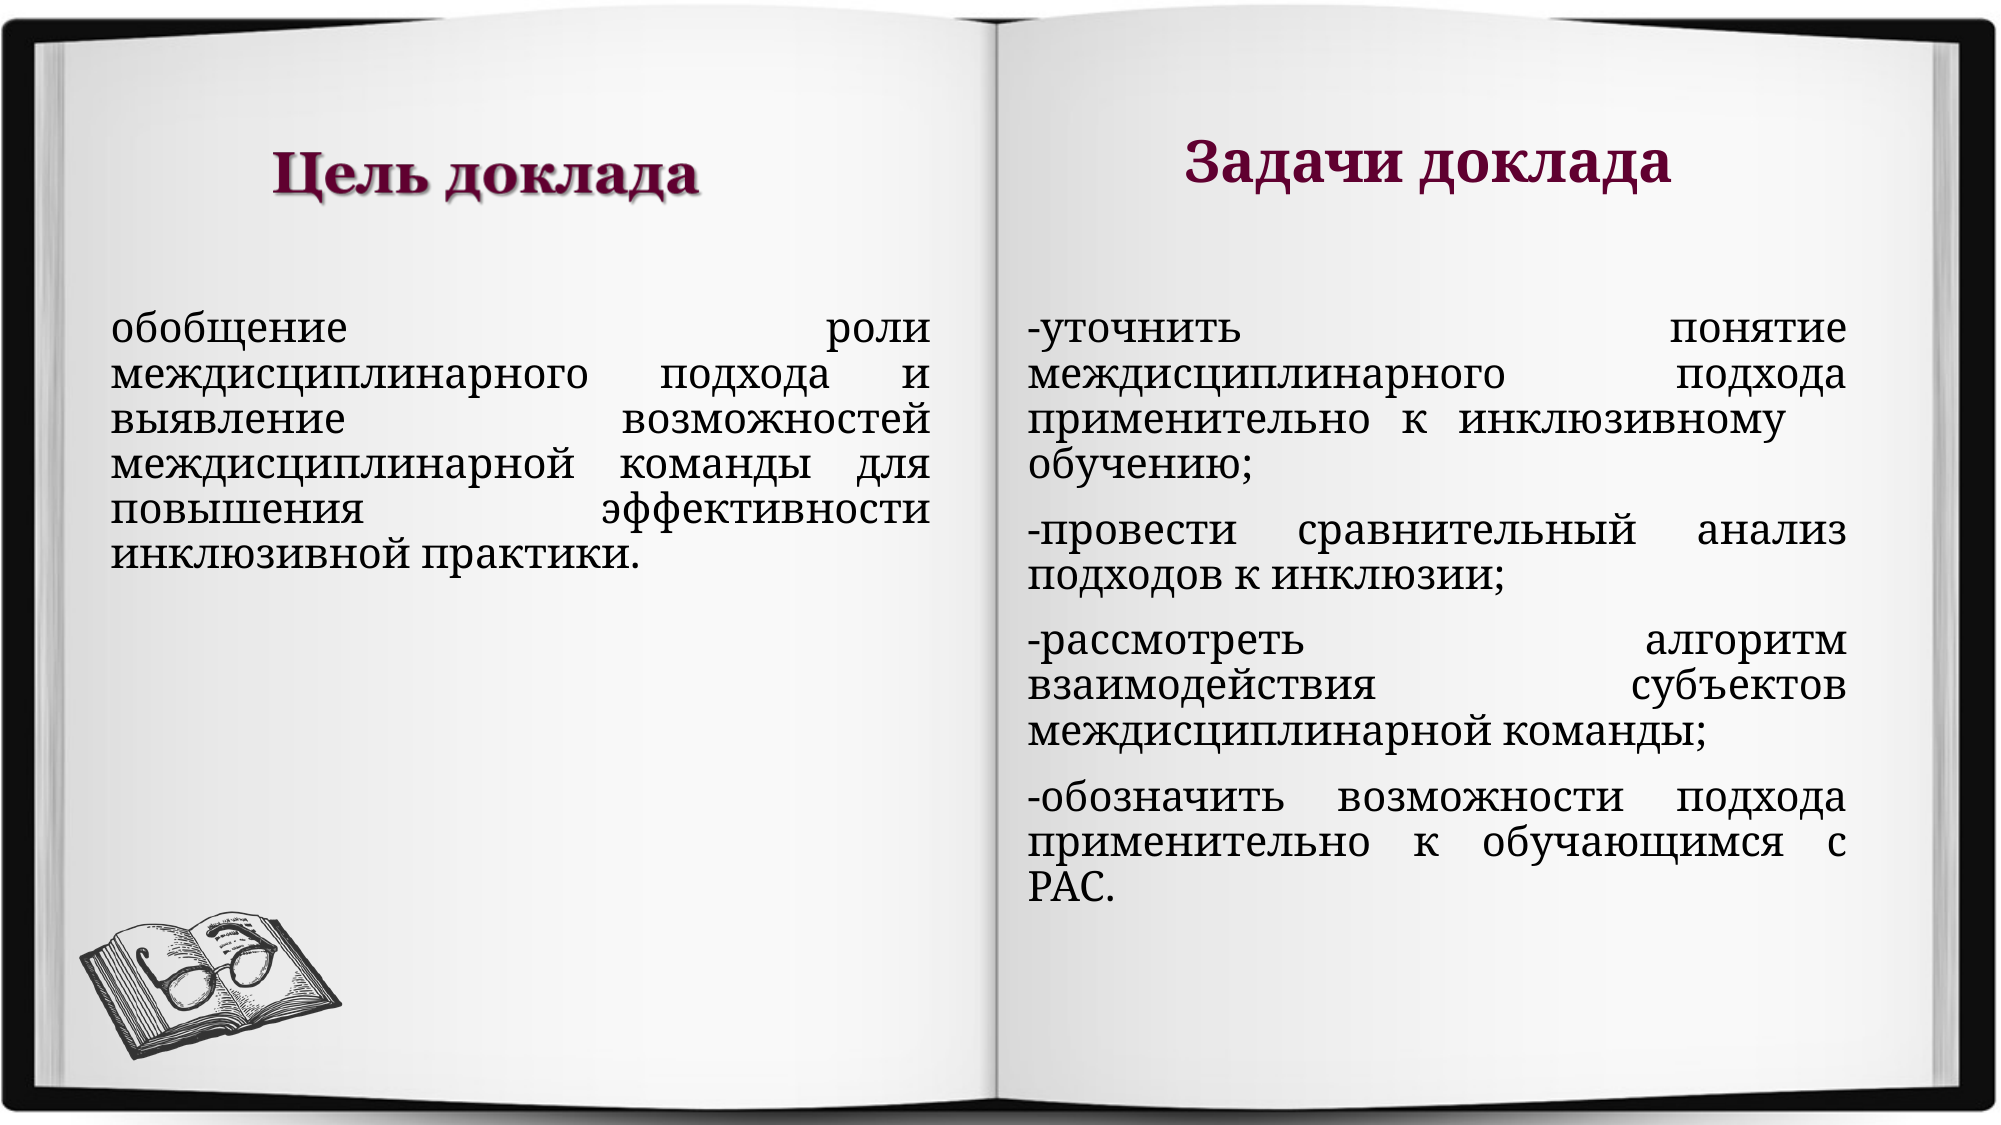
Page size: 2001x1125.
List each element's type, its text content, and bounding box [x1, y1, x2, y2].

list -уточнить понятие междисциплинарного подхода применительно к инклюзивному обучению; -провести сравнительный анализ подходов к инклюзии; -рассмотреть алгоритм взаимодействия субъектов междисциплинарной команды; -обозначить возможности подхода применительно к обучающимся с РАС. [1012, 299, 1863, 1014]
list обобщение роли междисциплинарного подхода и выявление возможностей междисциплинарной команды для повышения эффективности инклюзивной практики. [95, 299, 946, 1014]
picture [0, 0, 2001, 1125]
title Задачи доклада [995, 54, 1863, 273]
